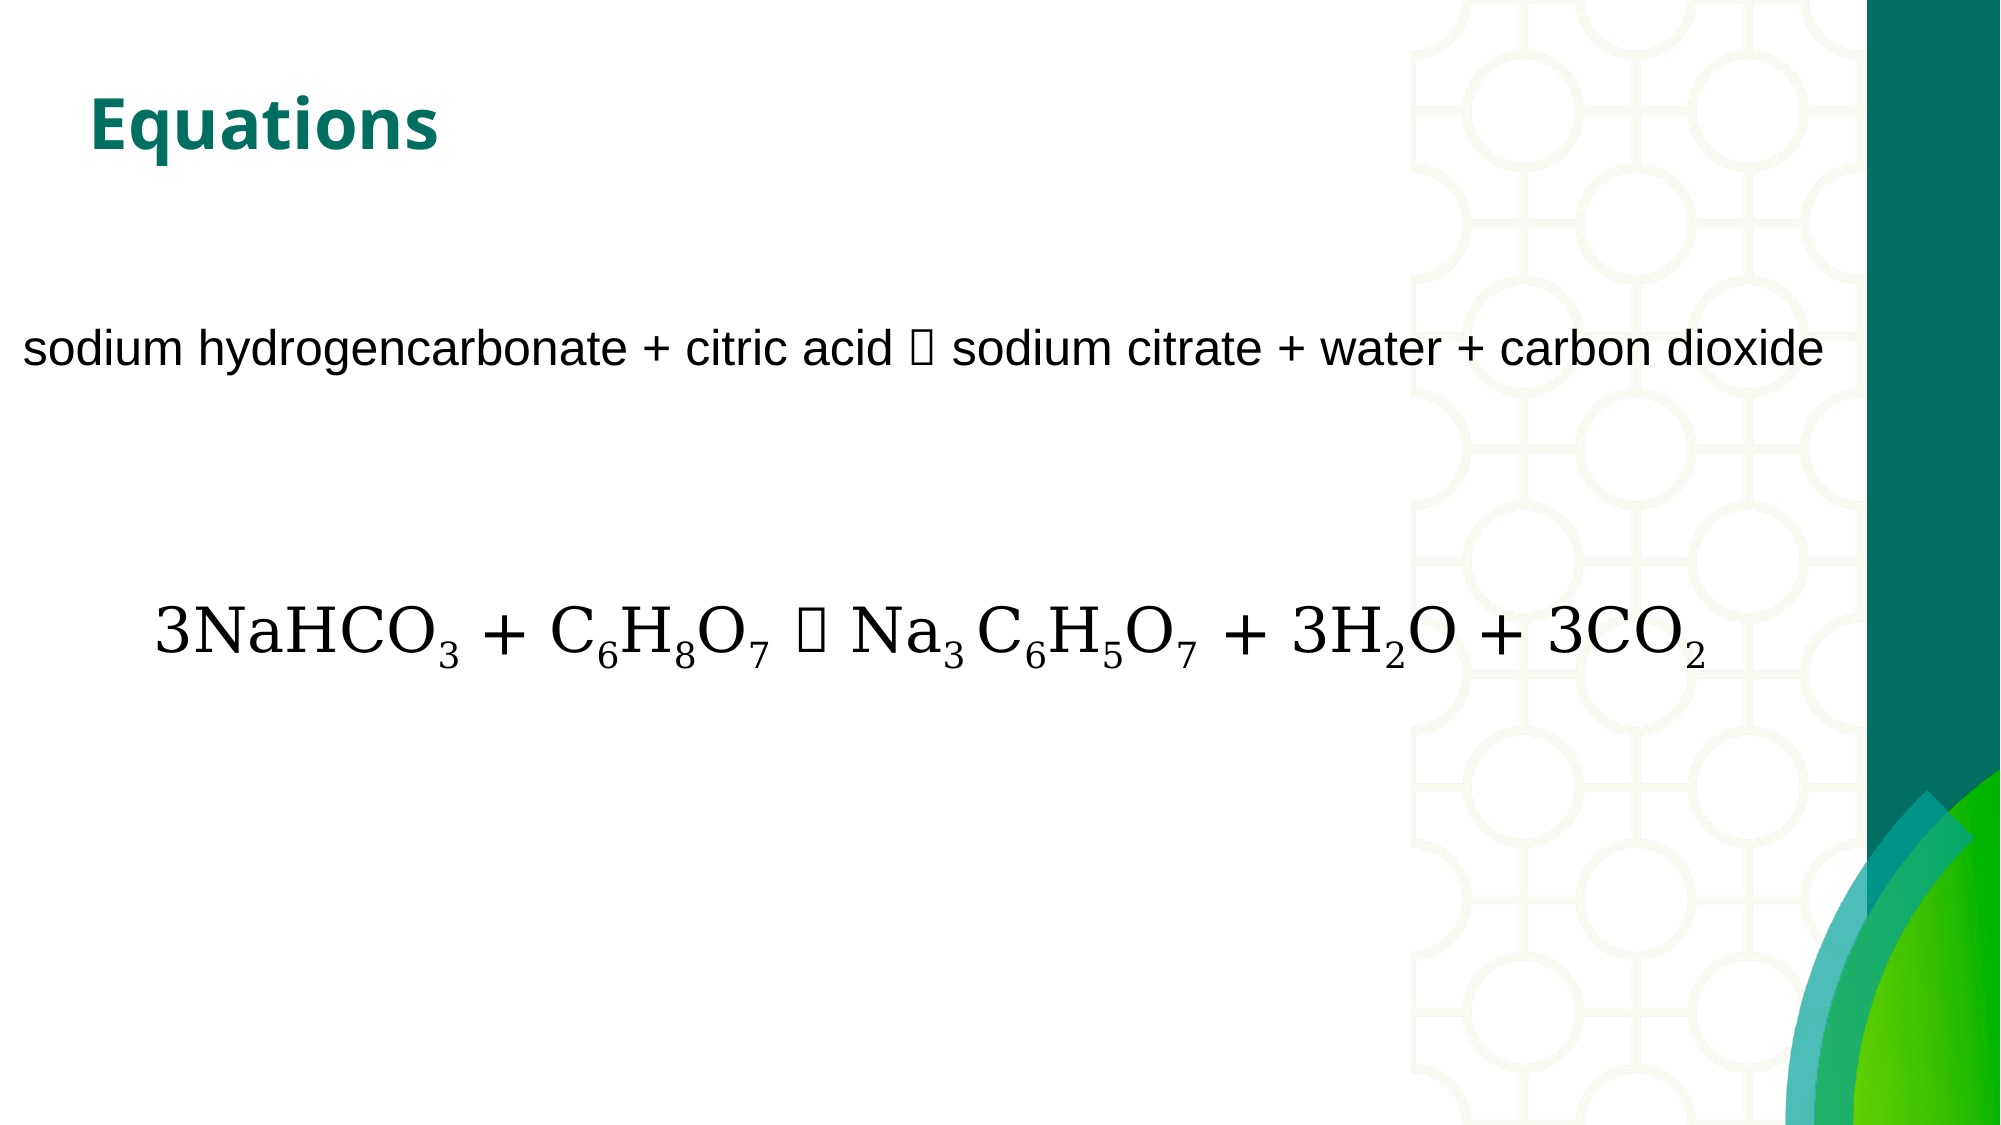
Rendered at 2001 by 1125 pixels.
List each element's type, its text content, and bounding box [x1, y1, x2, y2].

picture [1411, 0, 2001, 1125]
text_box 3NaHCO3 + C6H8O7  Na3 C6H5O7 + 3H2O + 3CO2 [0, 590, 1862, 733]
title Equations [88, 88, 1743, 161]
text_box sodium hydrogencarbonate + citric acid  sodium citrate + water + carbon dioxide [0, 315, 1862, 406]
